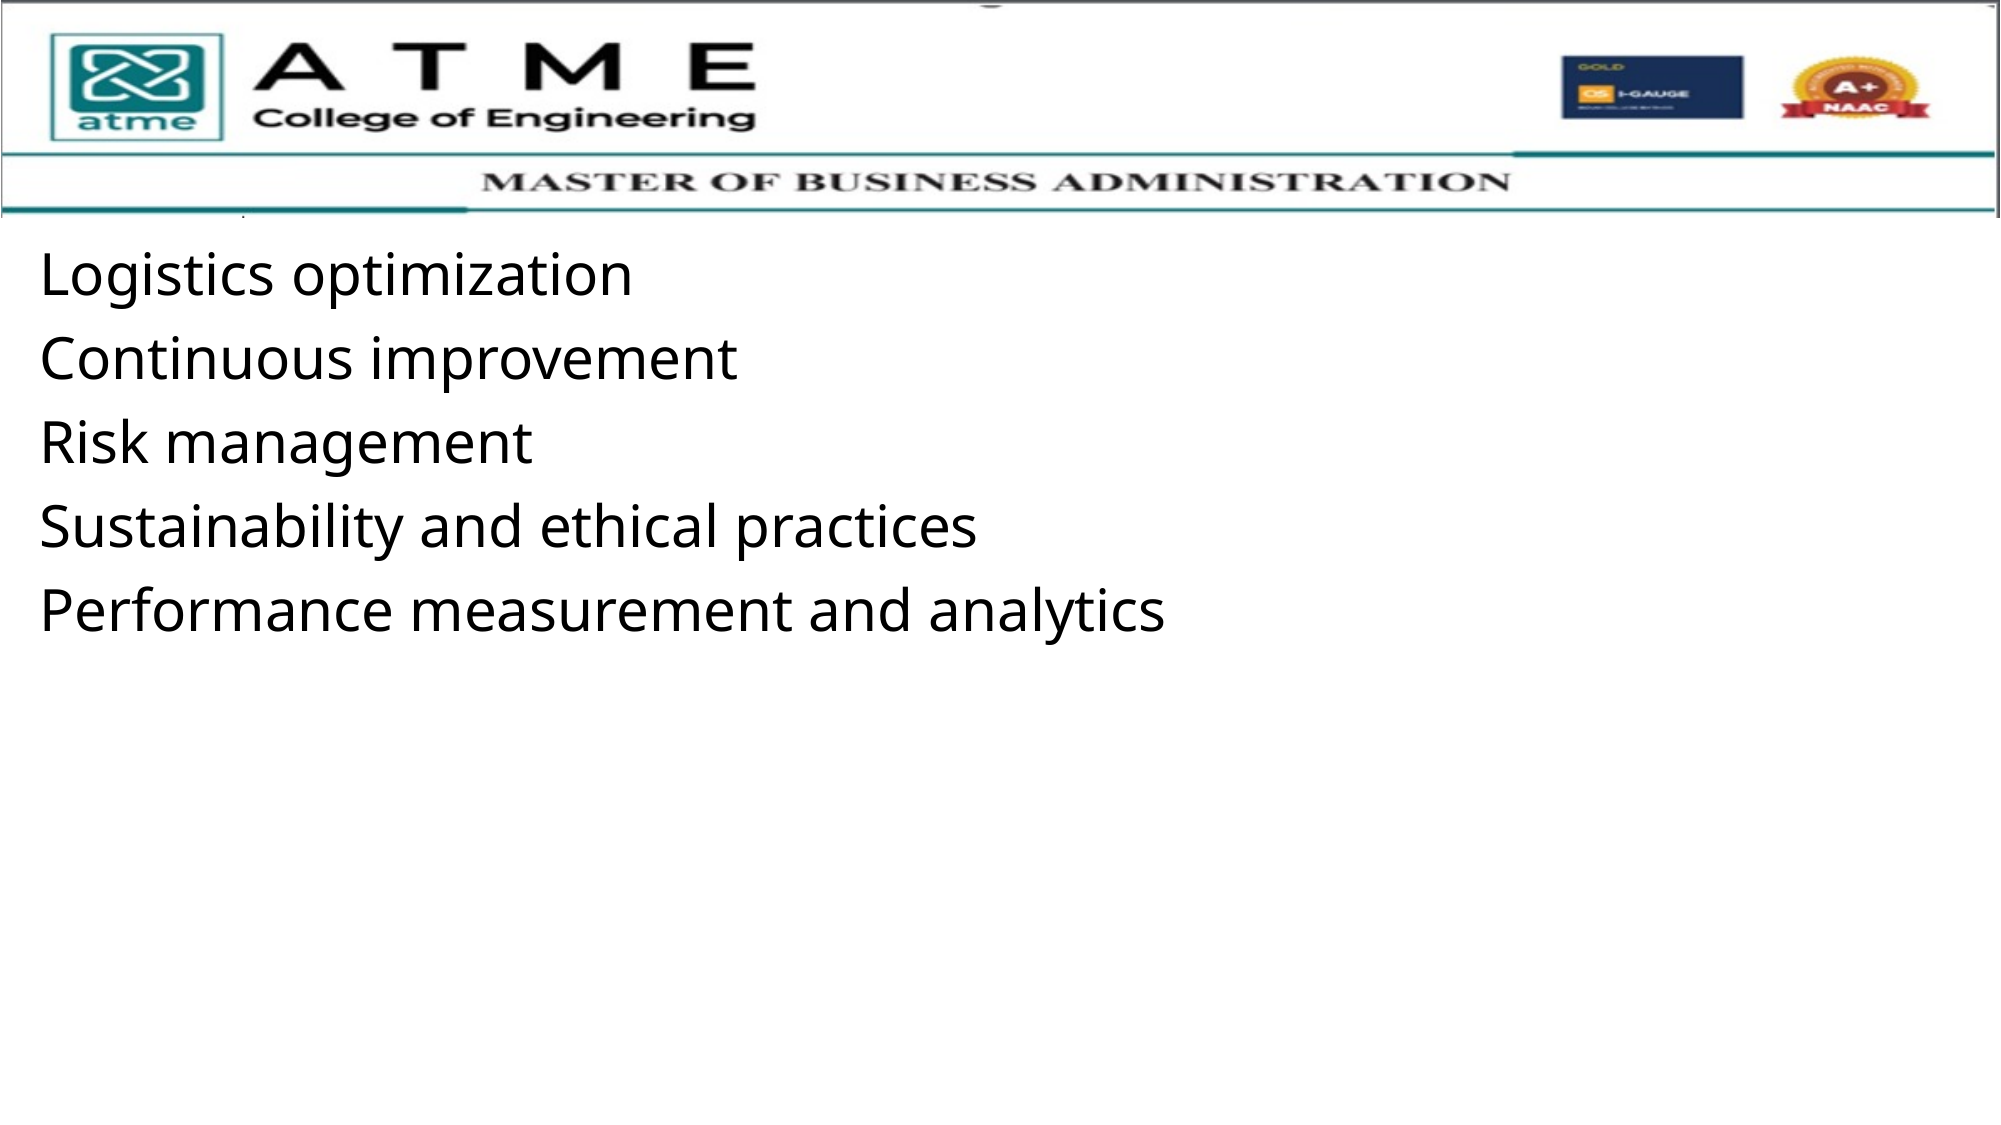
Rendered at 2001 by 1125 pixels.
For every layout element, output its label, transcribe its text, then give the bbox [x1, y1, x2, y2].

picture [1, 0, 2000, 218]
list Logistics optimization Continuous improvement Risk management Sustainability and ethical practices Performance measurement and analytics [24, 238, 1975, 1090]
